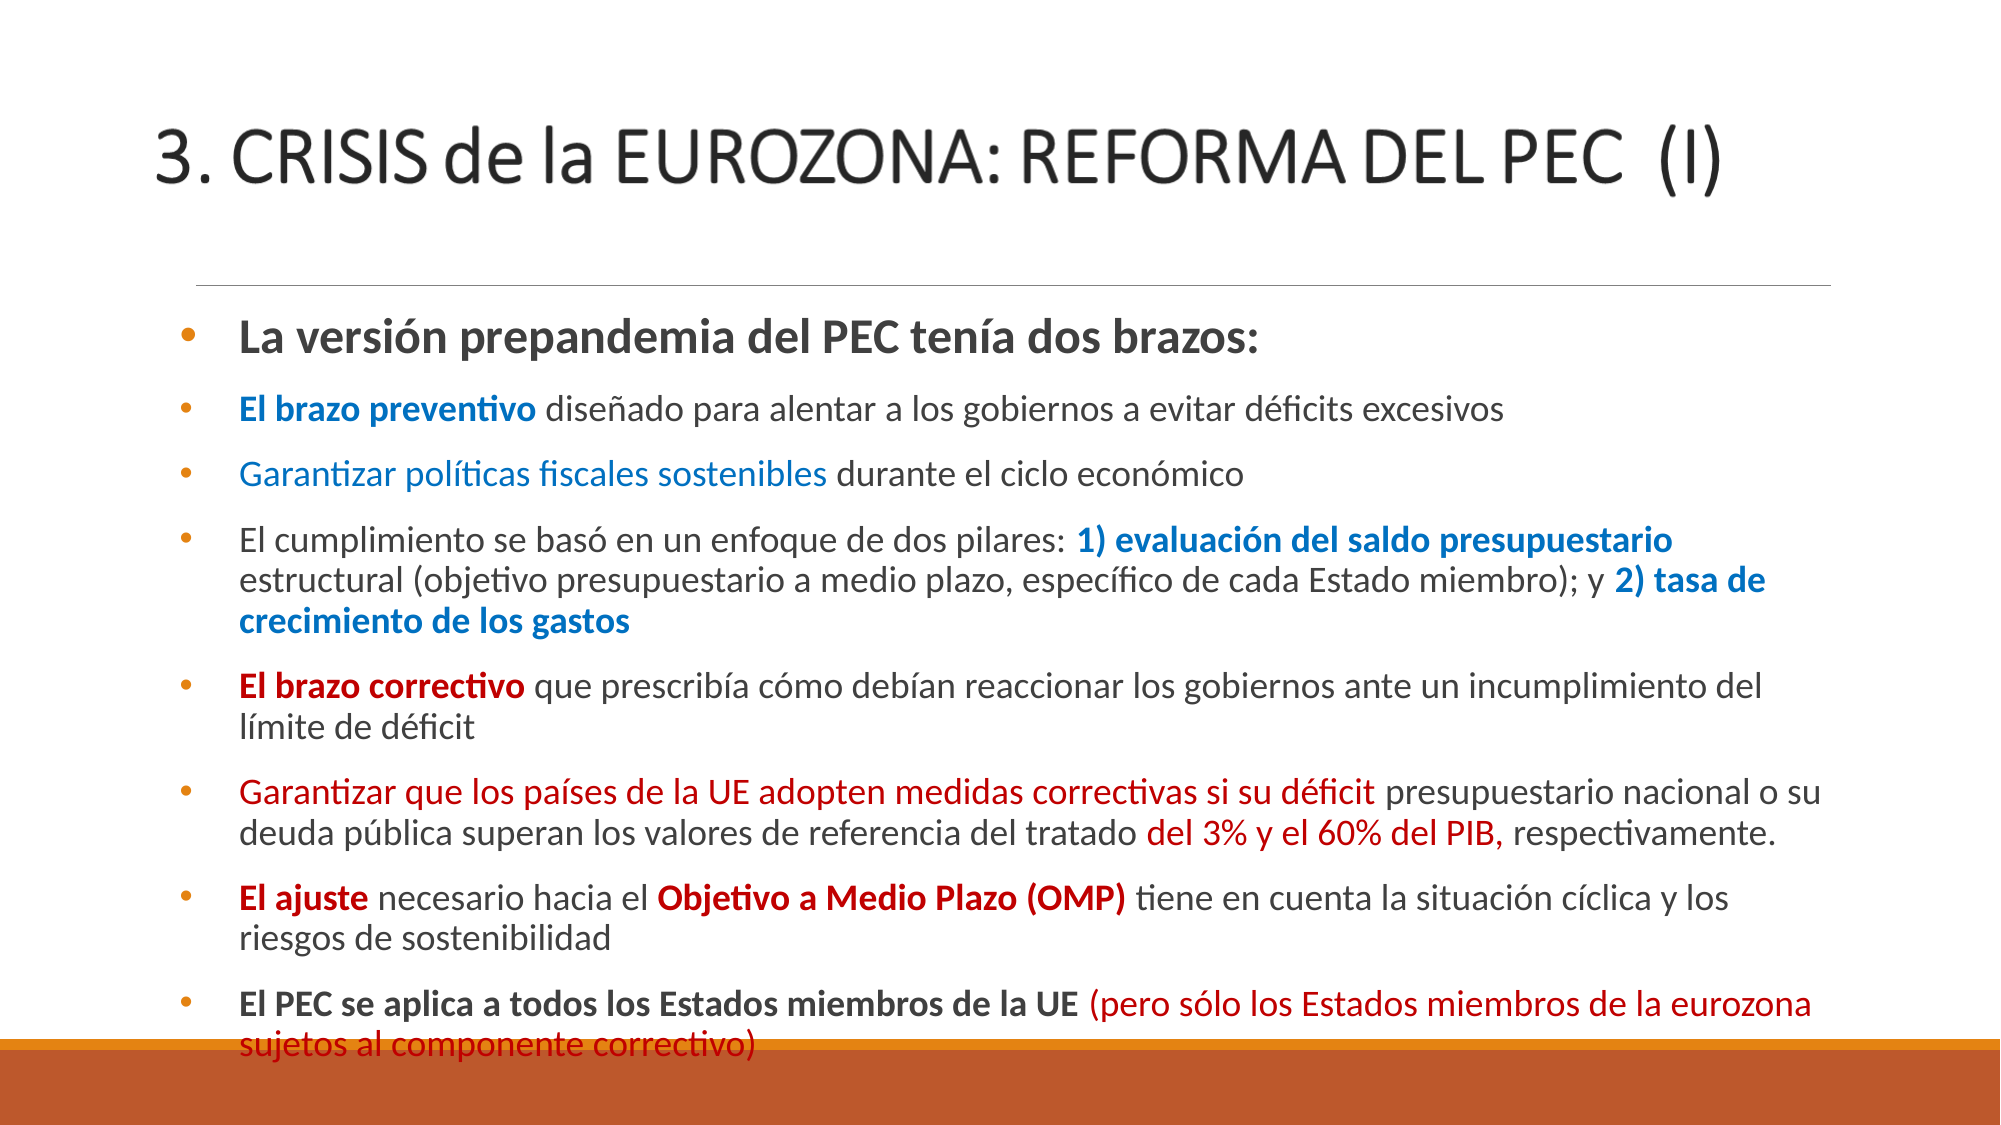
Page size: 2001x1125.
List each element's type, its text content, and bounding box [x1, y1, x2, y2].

picture [101, 77, 1797, 256]
list La versión prepandemia del PEC tenía dos brazos: El brazo preventivo diseñado para alentar a los gobiernos a evitar déficits excesivos Garantizar políticas fiscales sostenibles durante el ciclo económico El cumplimiento se basó en un enfoque de dos pilares: 1) evaluación del saldo presupuestario estructural (objetivo presupuestario a medio plazo, específico de cada Estado miembro); y 2) tasa de crecimiento de los gastos El brazo correctivo que prescribía cómo debían reaccionar los gobiernos ante un incumplimiento del límite de déficit Garantizar que los países de la UE adopten medidas correctivas si su déficit presupuestario nacional o su deuda pública superan los valores de referencia del tratado del 3% y el 60% del PIB, respectivamente. El ajuste necesario hacia el Objetivo a Medio Plazo (OMP) tiene en cuenta la situación cíclica y los riesgos de sostenibilidad El PEC se aplica a todos los Estados miembros de la UE (pero sólo los Estados miembros de la eurozona sujetos al componente correctivo) [179, 302, 1830, 1083]
